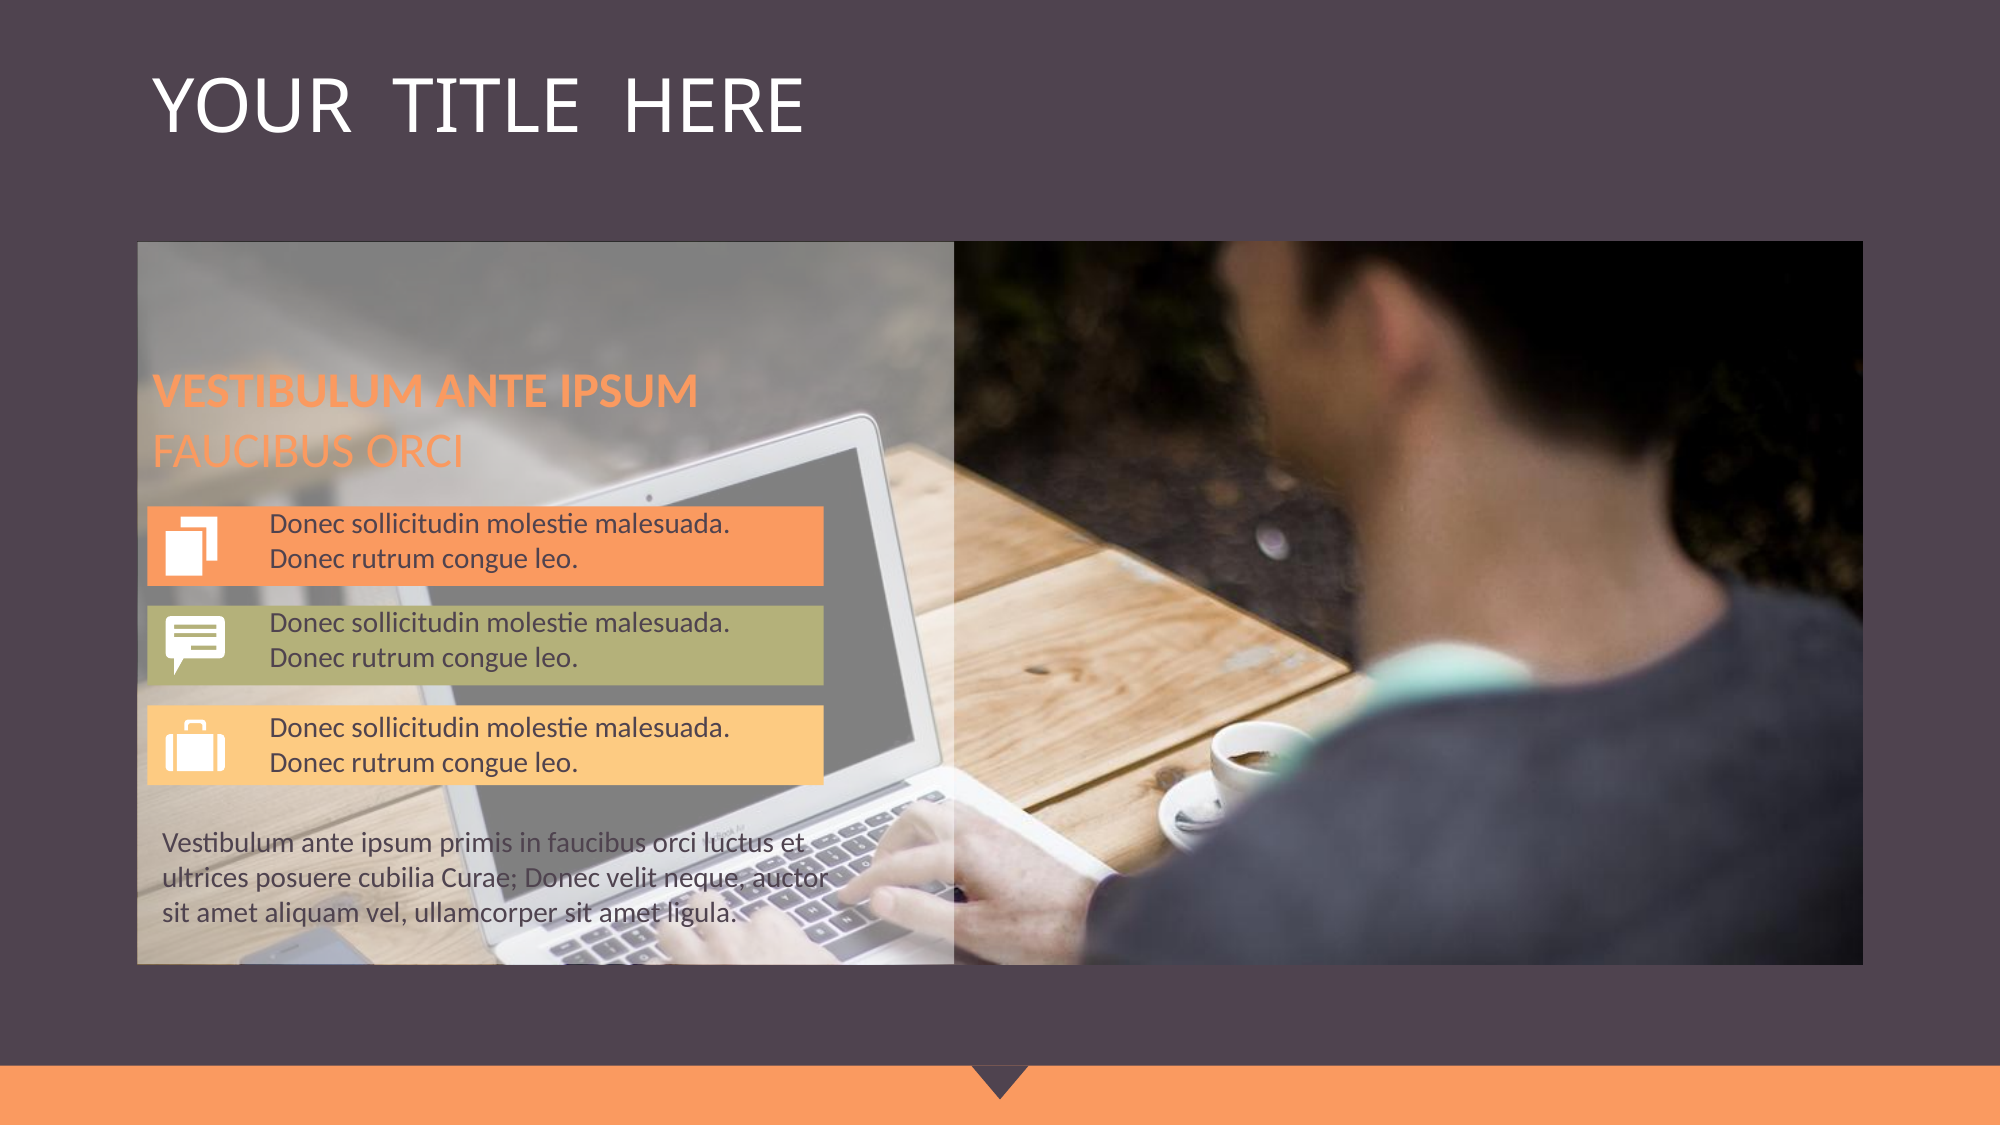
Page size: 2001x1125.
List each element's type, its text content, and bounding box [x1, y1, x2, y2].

picture [137, 241, 1863, 965]
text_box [165, 516, 218, 576]
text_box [147, 506, 824, 786]
title Your Title Here [137, 59, 1863, 241]
